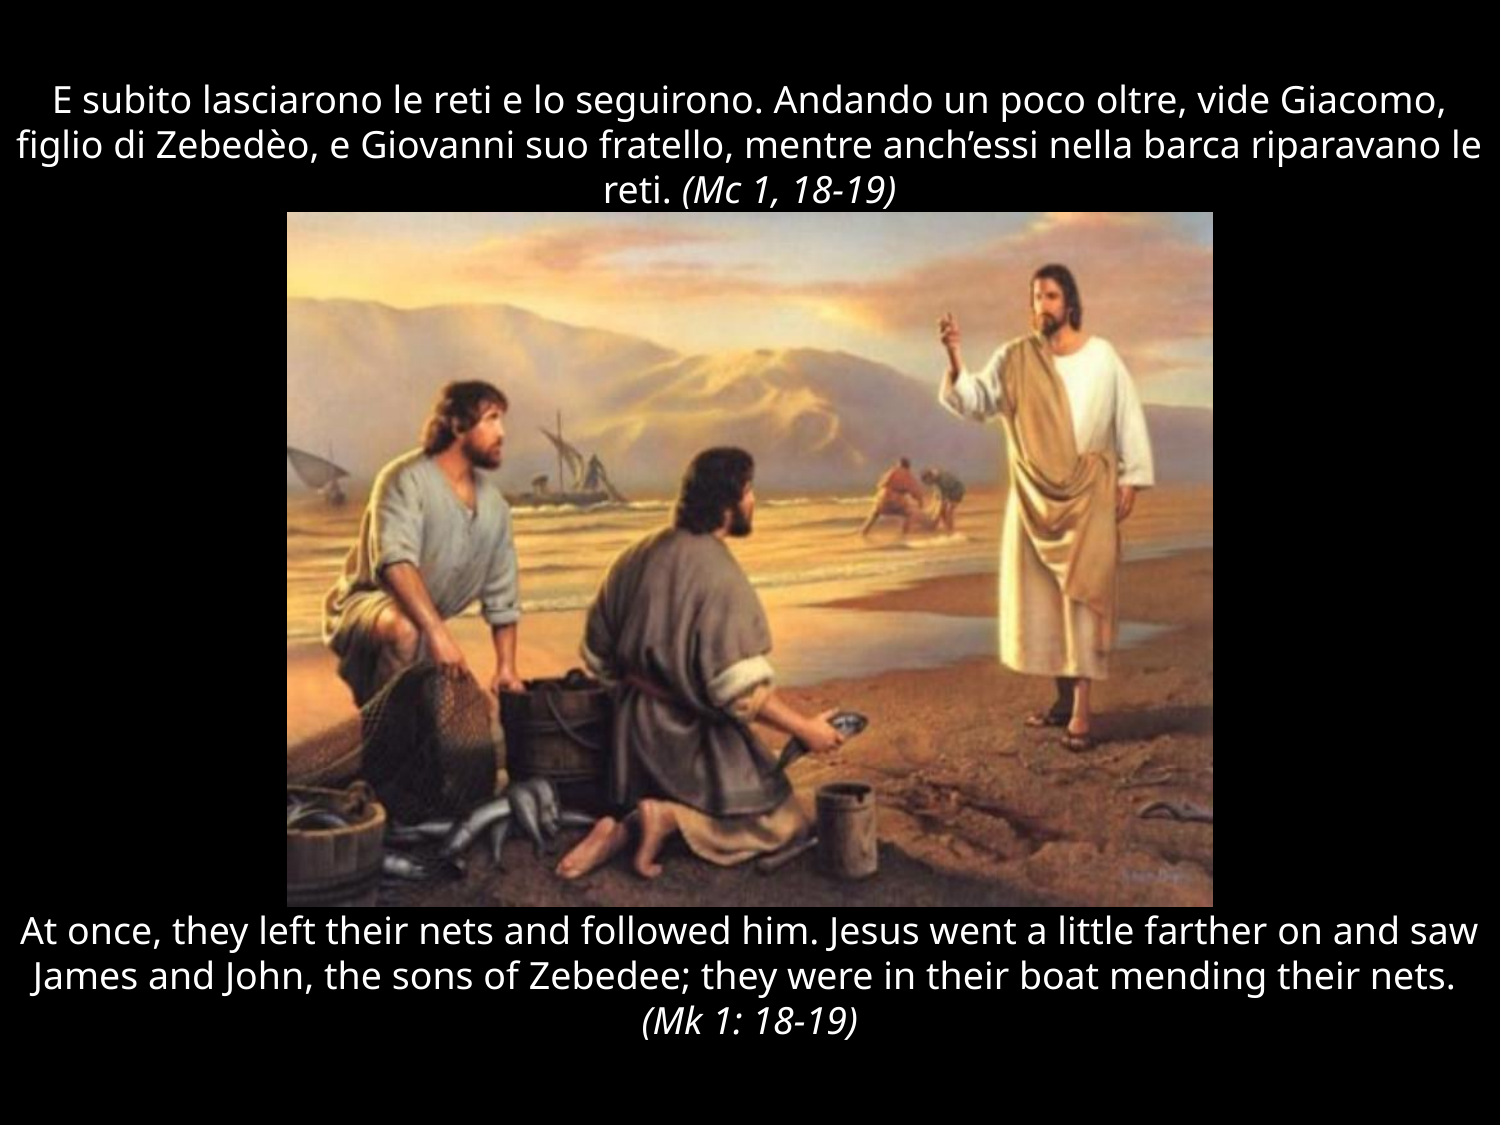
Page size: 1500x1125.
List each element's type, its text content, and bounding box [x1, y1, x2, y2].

text_box At once, they left their nets and followed him. Jesus went a little farther on and saw James and John, the sons of Zebedee; they were in their boat mending their nets. (Mk 1: 18-19) [0, 899, 1500, 1050]
title E subito lasciarono le reti e lo seguirono. Andando un poco oltre, vide Giacomo, figlio di Zebedèo, e Giovanni suo fratello, mentre anch’essi nella barca riparavano le reti. (Mc 1, 18-19) [0, 50, 1500, 238]
picture [287, 212, 1213, 907]
